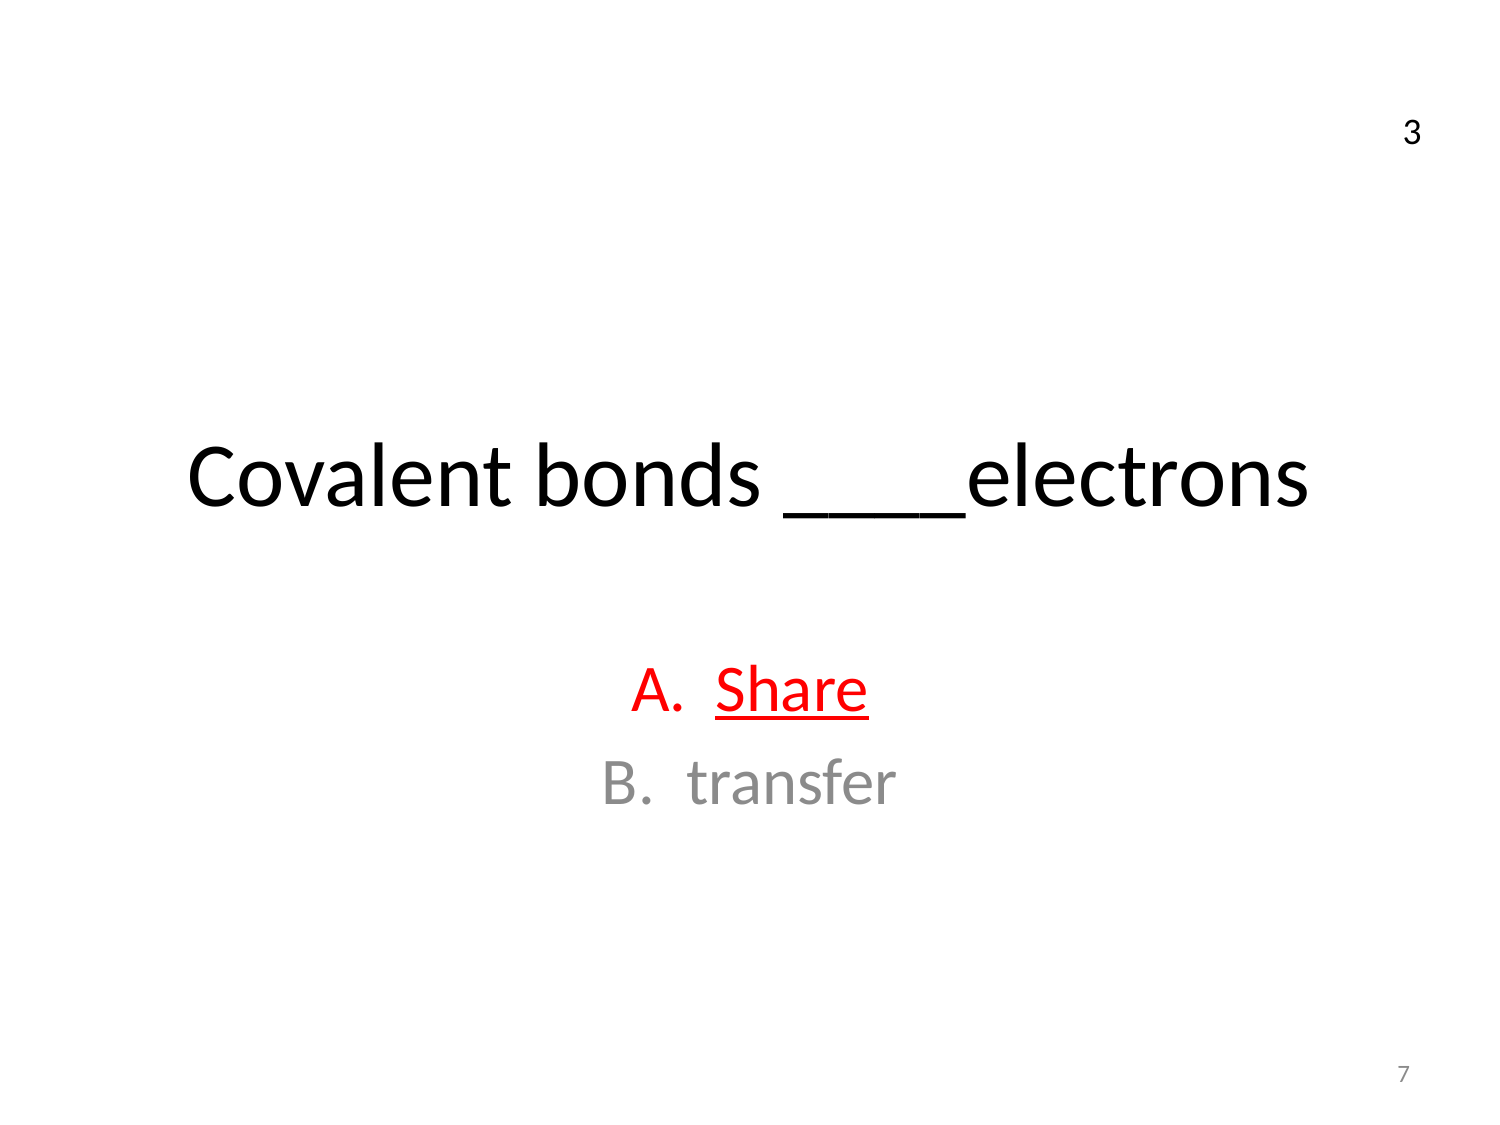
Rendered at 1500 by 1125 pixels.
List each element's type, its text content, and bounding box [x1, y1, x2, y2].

text_box 3 [1387, 99, 1437, 160]
title Covalent bonds ____electrons [112, 349, 1388, 591]
slide_number 7 [1074, 1042, 1425, 1103]
subtitle Share transfer [225, 637, 1275, 925]
